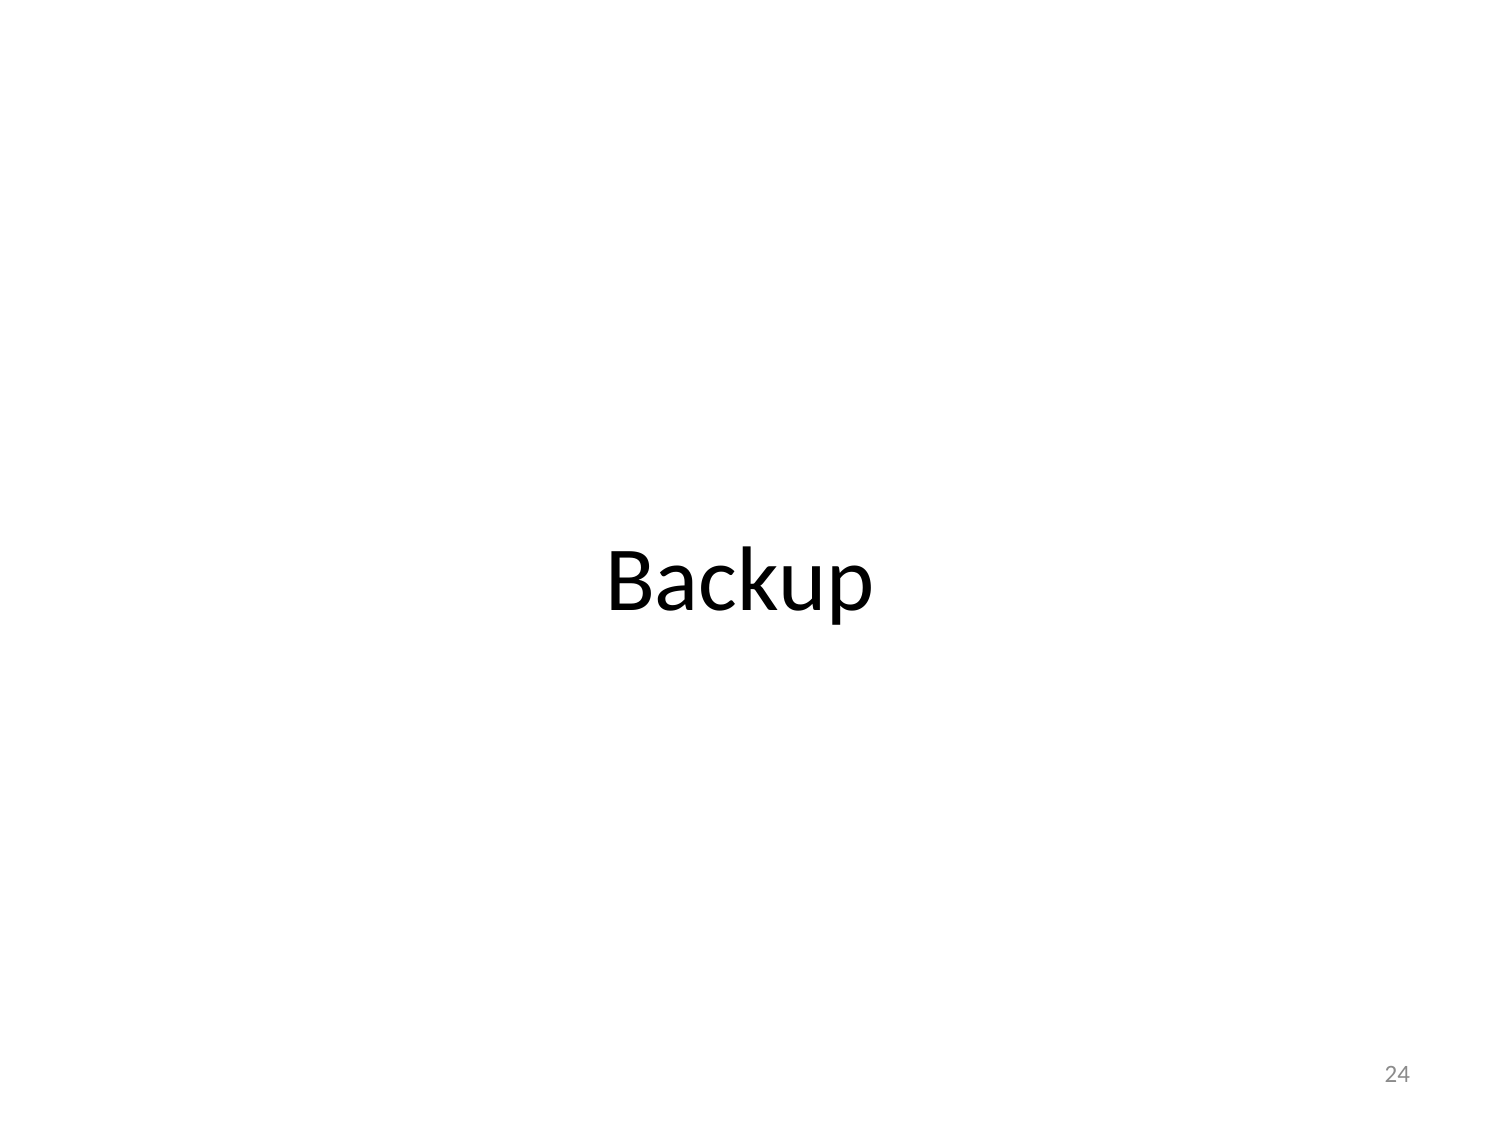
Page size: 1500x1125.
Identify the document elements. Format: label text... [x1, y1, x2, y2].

title Backup [64, 479, 1415, 668]
slide_number 24 [1074, 1042, 1425, 1103]
